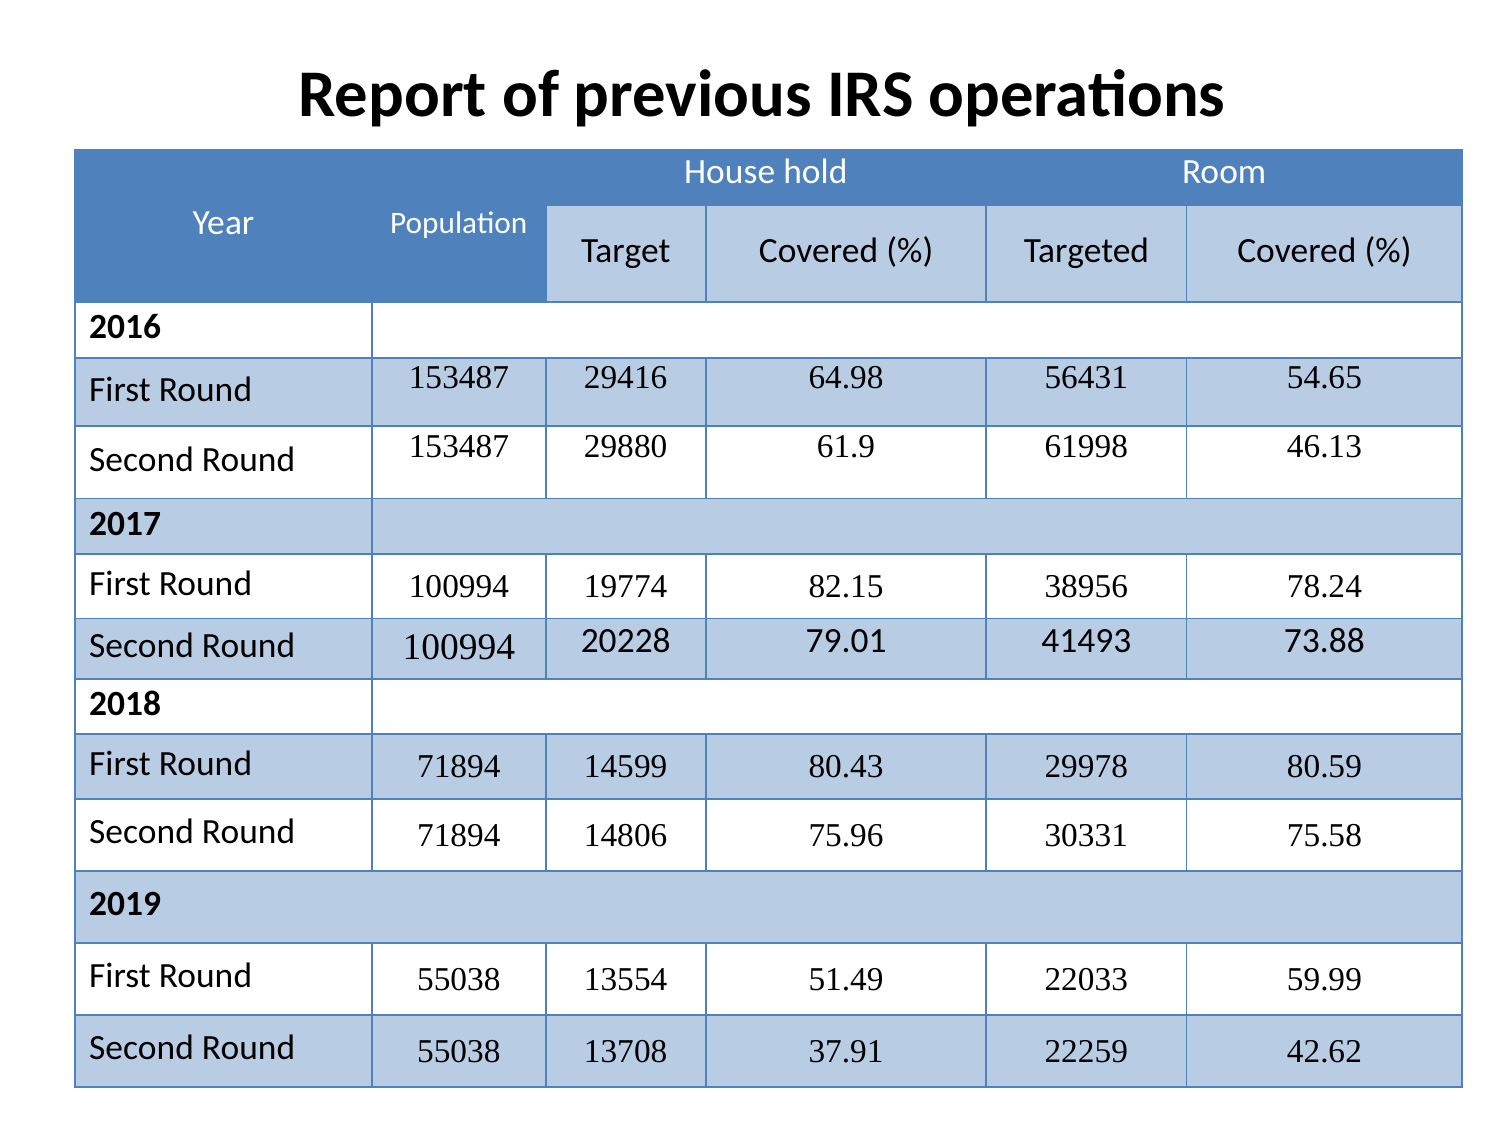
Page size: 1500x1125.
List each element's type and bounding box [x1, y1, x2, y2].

table_cell [707, 206, 985, 301]
table_cell [707, 944, 985, 1014]
table_cell [373, 800, 545, 870]
table_cell [707, 427, 985, 498]
table_cell [707, 735, 985, 798]
table_cell [76, 555, 371, 618]
table_cell [987, 800, 1186, 870]
table_cell [547, 555, 705, 618]
table_header [76, 151, 371, 301]
table_cell [373, 555, 545, 618]
table_cell [76, 427, 371, 498]
table_cell [373, 1016, 545, 1086]
table_cell [373, 303, 1461, 357]
table_header [547, 151, 985, 205]
table_cell [547, 427, 705, 498]
table_header [987, 151, 1461, 205]
table_cell [987, 944, 1186, 1014]
table_cell [1187, 1016, 1461, 1086]
table_cell [707, 359, 985, 425]
table_cell [547, 800, 705, 870]
table_cell [76, 872, 1461, 942]
table_cell [987, 427, 1186, 498]
table_cell [987, 359, 1186, 425]
table_cell [373, 735, 545, 798]
table_cell [547, 359, 705, 425]
table_cell [707, 800, 985, 870]
table_cell [76, 680, 371, 733]
table_cell [76, 735, 371, 798]
table_cell [707, 555, 985, 618]
table_cell [1187, 735, 1461, 798]
table_cell [1187, 619, 1461, 678]
table_cell [373, 499, 1461, 553]
table_cell [76, 800, 371, 870]
table_cell [547, 206, 705, 301]
table_cell [76, 619, 371, 678]
table_cell [987, 206, 1186, 301]
table_cell [373, 427, 545, 498]
table_cell [373, 619, 545, 678]
table_cell [76, 1016, 371, 1086]
table_cell [547, 944, 705, 1014]
table_cell [76, 303, 371, 357]
table_cell [373, 680, 1461, 733]
table_cell [76, 499, 371, 553]
table_cell [1187, 555, 1461, 618]
table_cell [1187, 800, 1461, 870]
table_cell [76, 359, 371, 425]
table_cell [373, 359, 545, 425]
table_header [373, 151, 545, 301]
table_cell [1187, 206, 1461, 301]
table_cell [707, 619, 985, 678]
table_cell [1187, 359, 1461, 425]
table_cell [1187, 944, 1461, 1014]
table_cell [547, 1016, 705, 1086]
table_cell [547, 619, 705, 678]
table_cell [1187, 427, 1461, 498]
table_cell [76, 944, 371, 1014]
table_cell [707, 1016, 985, 1086]
table_cell [547, 735, 705, 798]
title [62, 50, 1463, 130]
table_cell [987, 735, 1186, 798]
table_cell [987, 619, 1186, 678]
table_cell [373, 944, 545, 1014]
table_cell [987, 555, 1186, 618]
table_cell [987, 1016, 1186, 1086]
